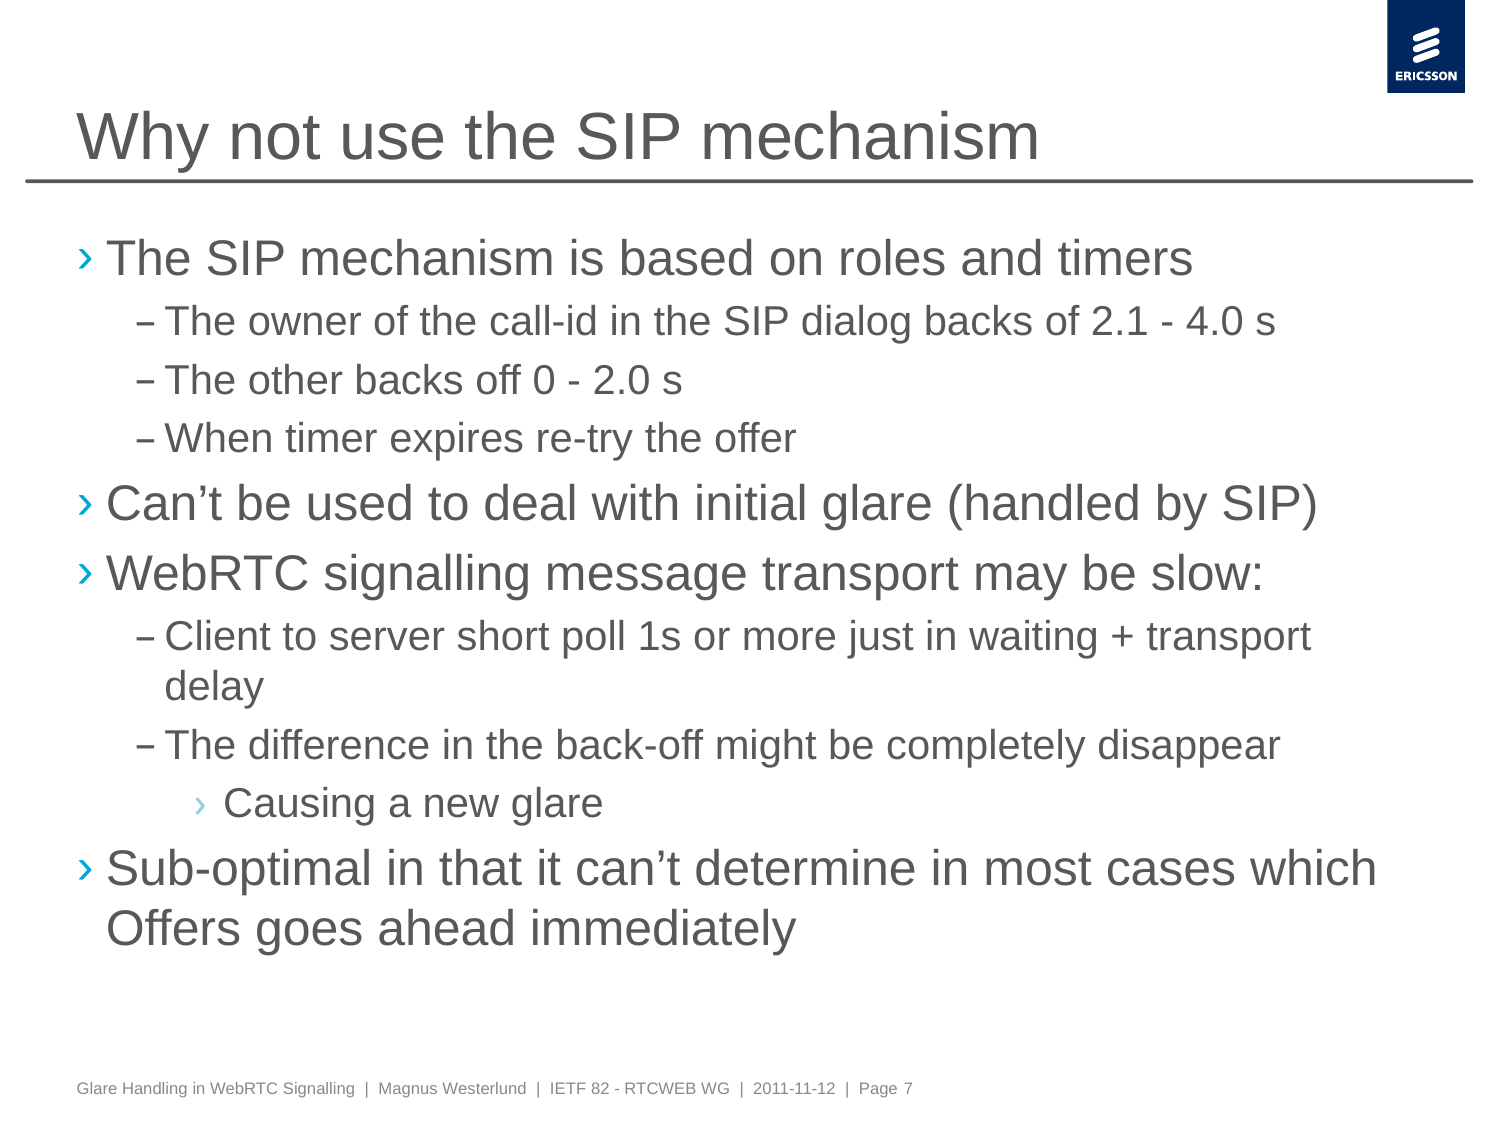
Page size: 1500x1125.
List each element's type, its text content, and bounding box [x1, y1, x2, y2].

list The SIP mechanism is based on roles and timers The owner of the call-id in the SIP dialog backs of 2.1 - 4.0 s The other backs off 0 - 2.0 s When timer expires re-try the offer Can’t be used to deal with initial glare (handled by SIP) WebRTC signalling message transport may be slow: Client to server short poll 1s or more just in waiting + transport delay The difference in the back-off might be completely disappear Causing a new glare Sub-optimal in that it can’t determine in most cases which Offers goes ahead immediately [64, 225, 1436, 929]
title Why not use the SIP mechanism [64, 91, 1349, 173]
